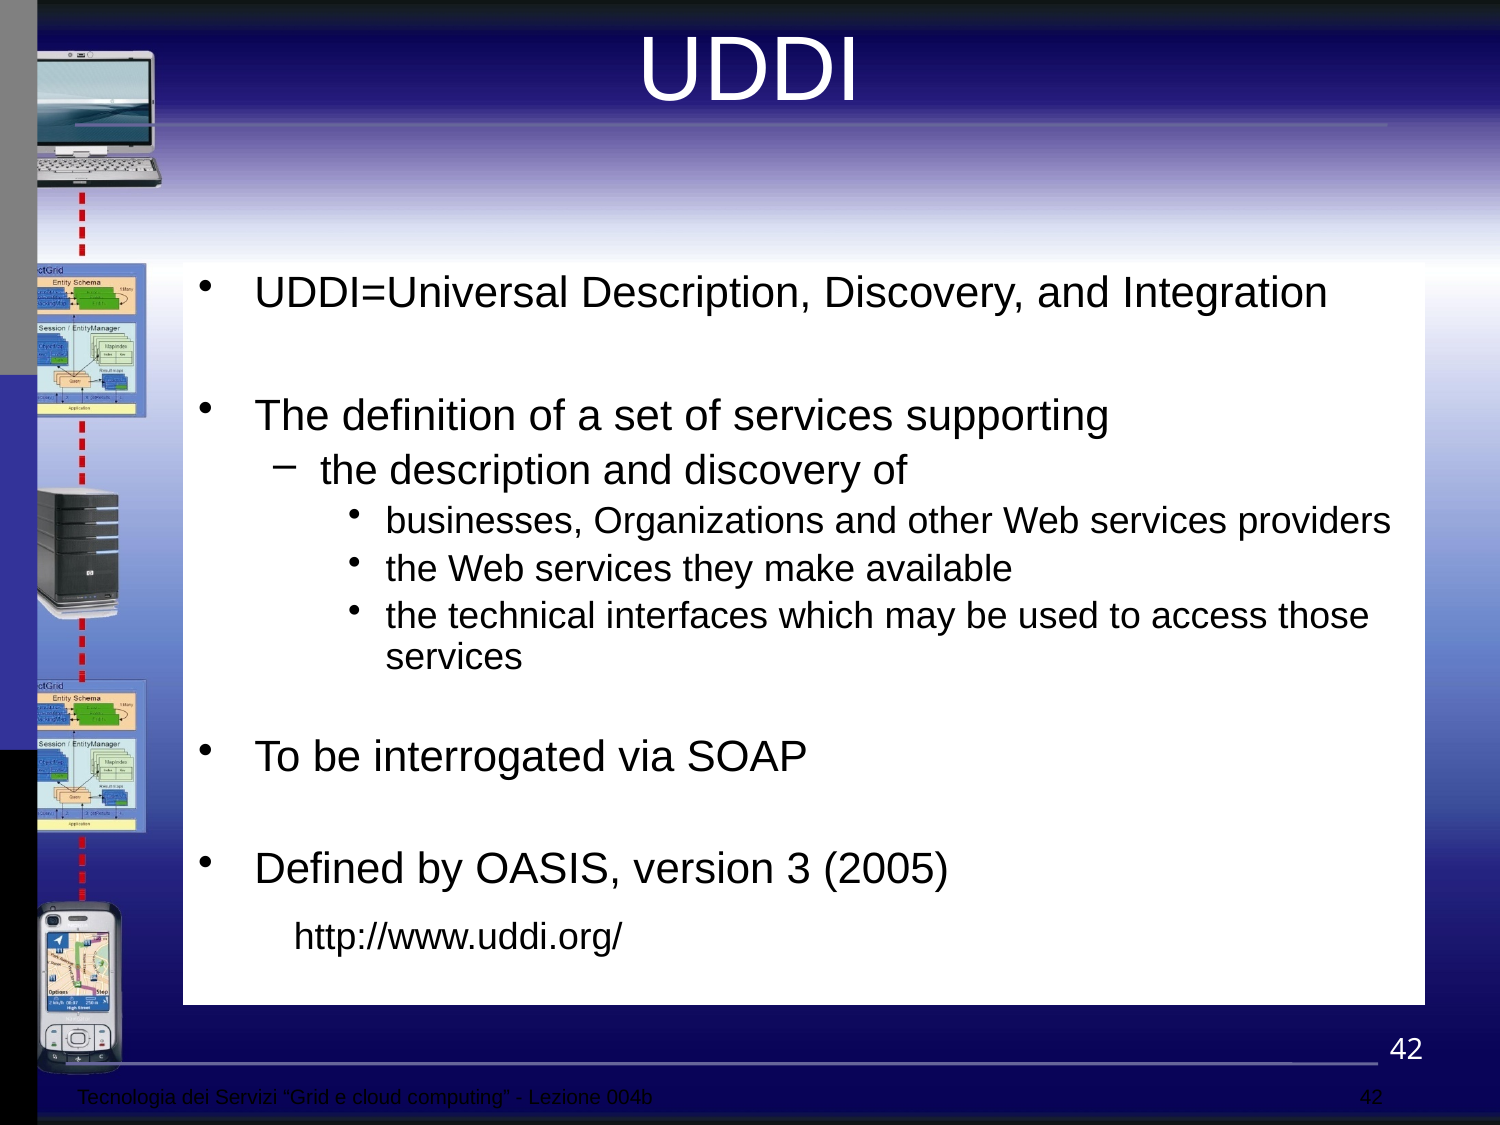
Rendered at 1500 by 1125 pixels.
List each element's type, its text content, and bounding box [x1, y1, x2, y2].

title UDDI [74, 23, 1426, 106]
picture [38, 0, 1500, 1125]
list UDDI=Universal Description, Discovery, and Integration The definition of a set of services supporting the description and discovery of businesses, Organizations and other Web services providers the Web services they make available the technical interfaces which may be used to access those services To be interrogated via SOAP Defined by OASIS, version 3 (2005) [182, 262, 1426, 1006]
text_box http://www.uddi.org/ [279, 904, 638, 965]
